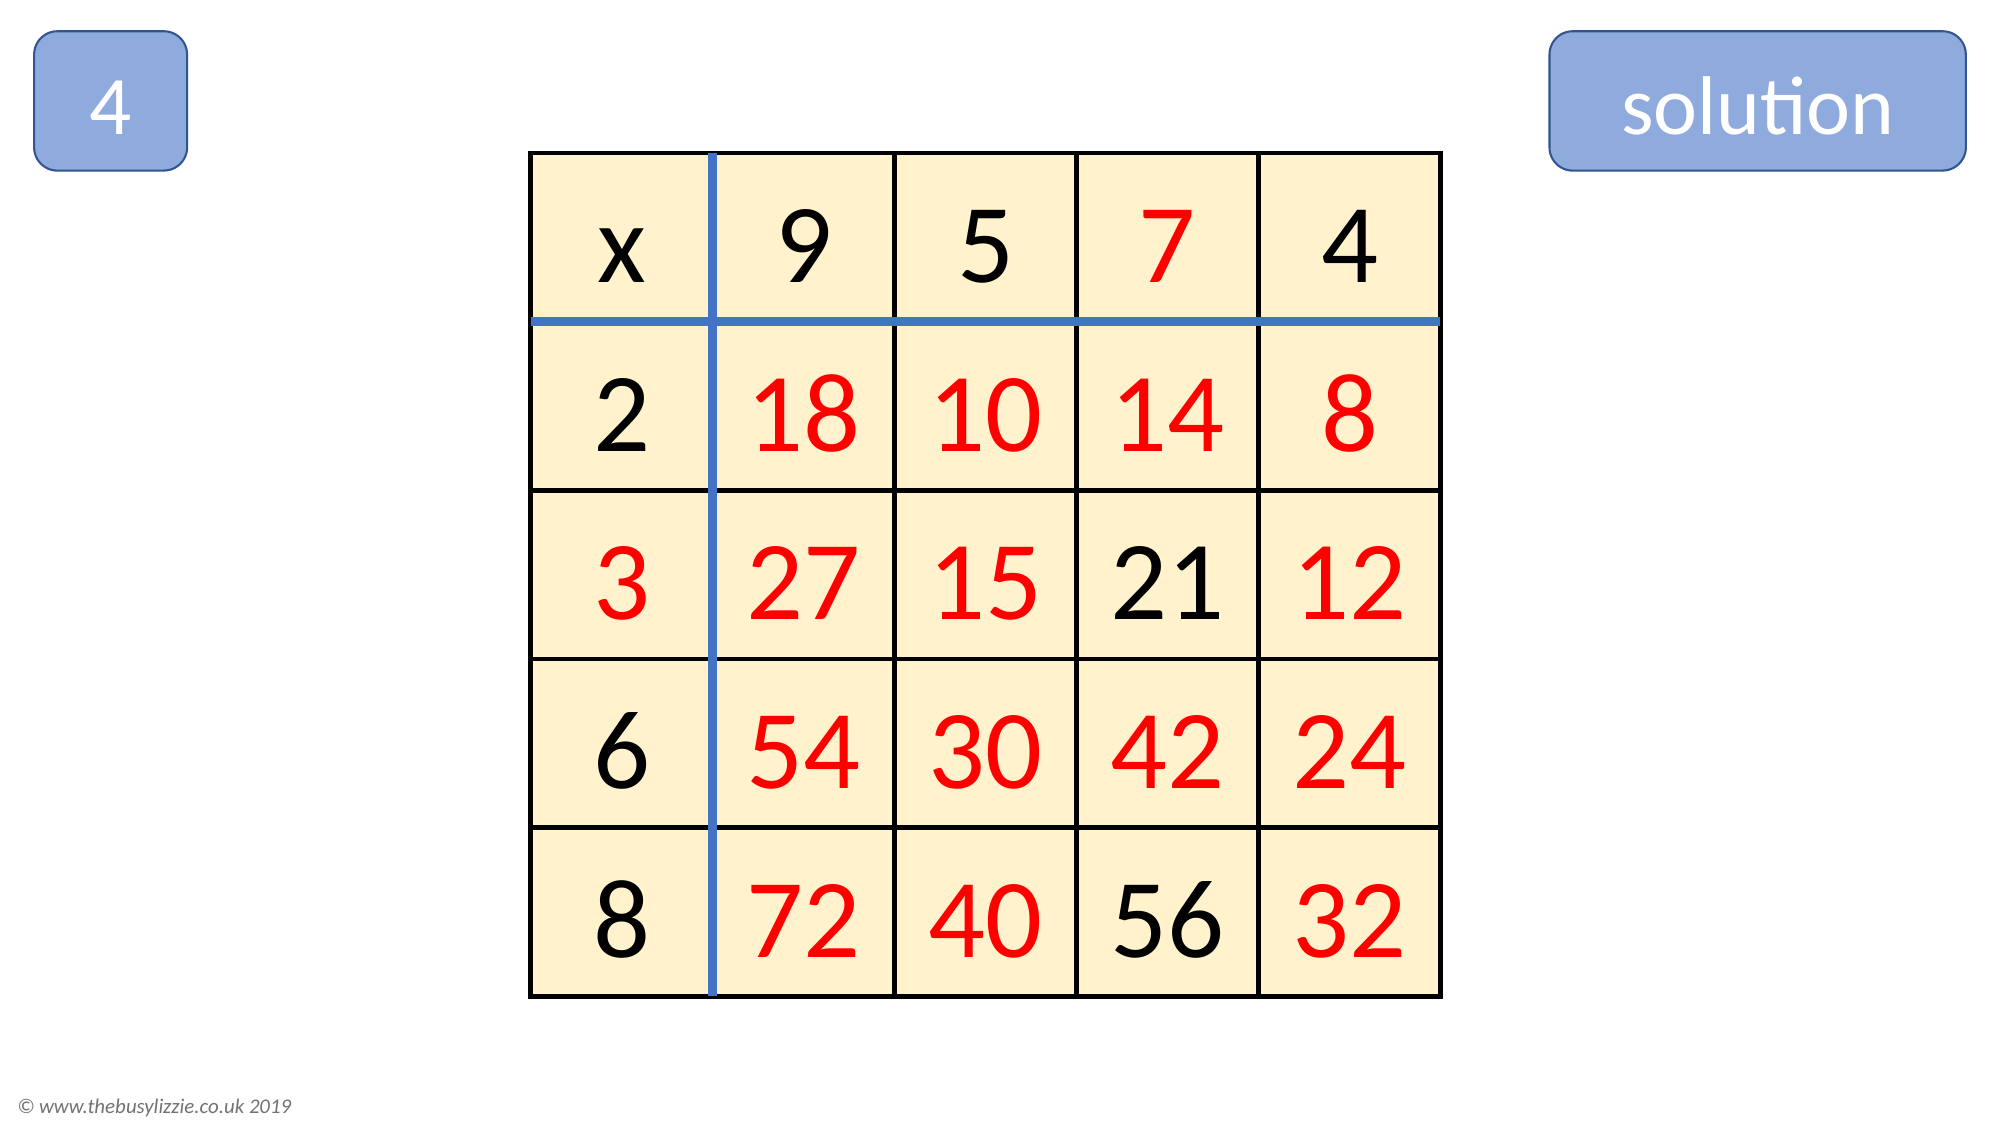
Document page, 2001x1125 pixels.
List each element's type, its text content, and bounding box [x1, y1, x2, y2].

text_box 4 [33, 30, 189, 172]
text_box solution [1548, 30, 1967, 172]
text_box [530, 152, 1441, 997]
text_box © www.thebusylizzie.co.uk 2019 [2, 1085, 312, 1125]
